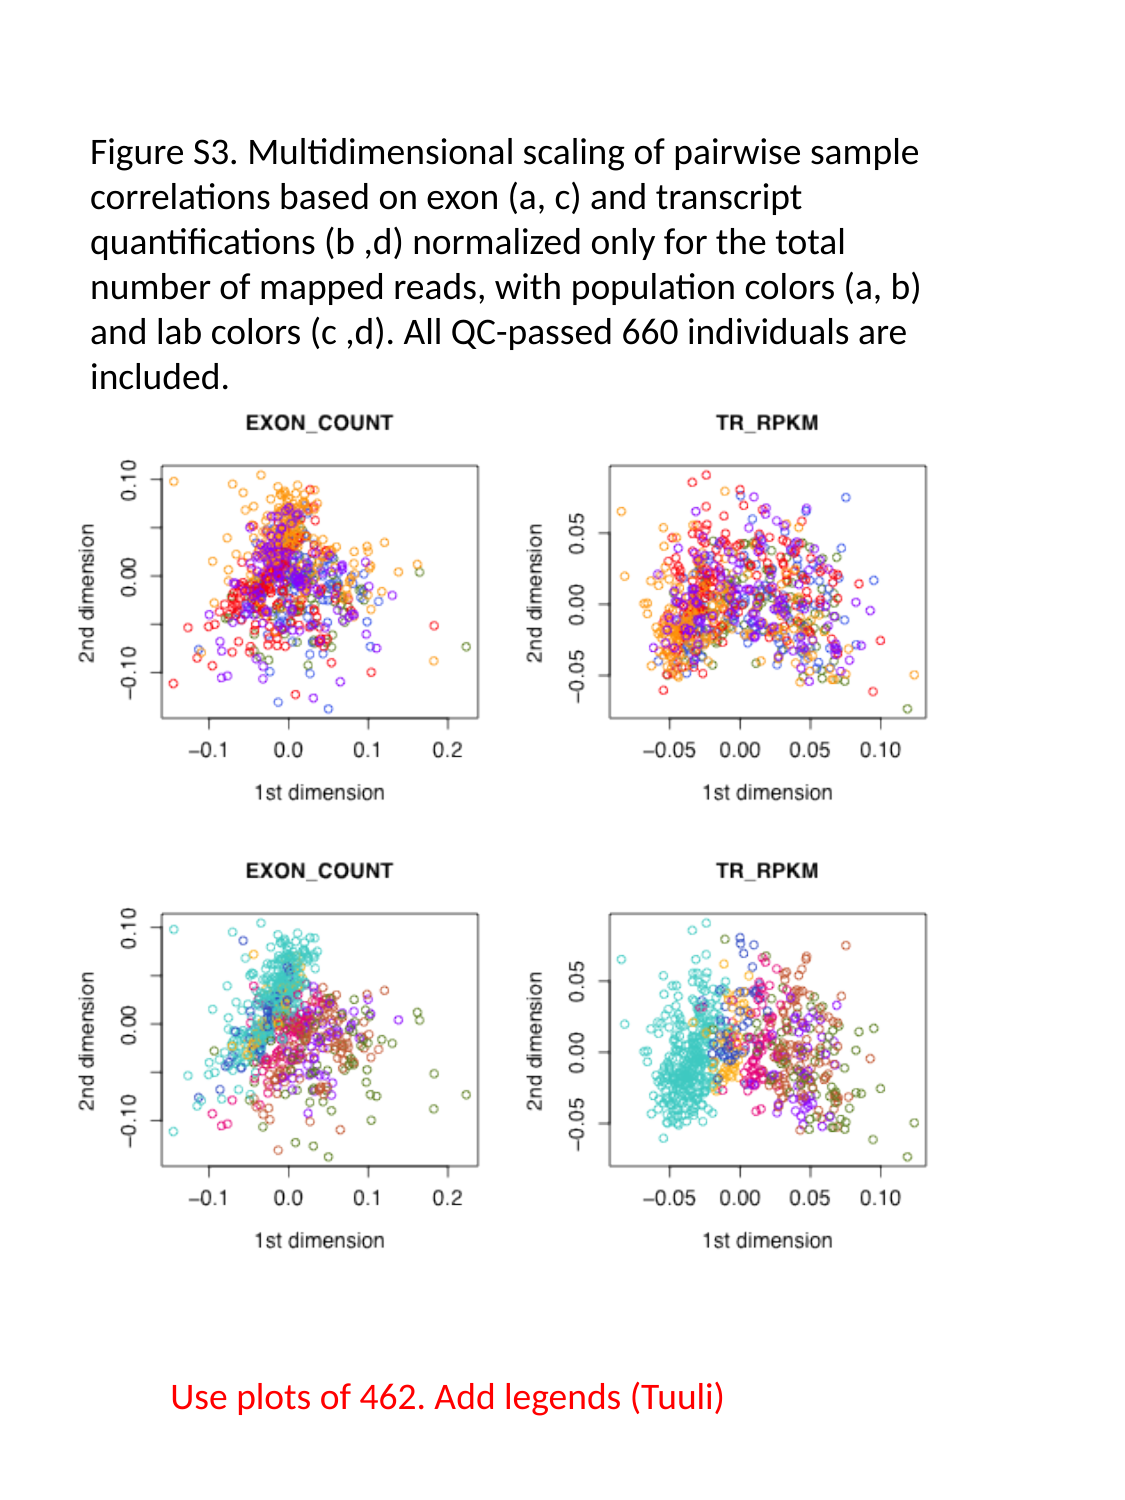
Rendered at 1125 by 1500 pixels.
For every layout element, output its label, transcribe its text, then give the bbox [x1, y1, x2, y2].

picture [75, 379, 972, 1276]
text_box Use plots of 462. Add legends (Tuuli) [155, 1364, 741, 1425]
text_box Figure S3. Multidimensional scaling of pairwise sample correlations based on exon (a, c) and transcript quantifications (b ,d) normalized only for the total number of mapped reads, with population colors (a, b) and lab colors (c ,d). All QC-passed 660 individuals are included. [75, 119, 979, 405]
